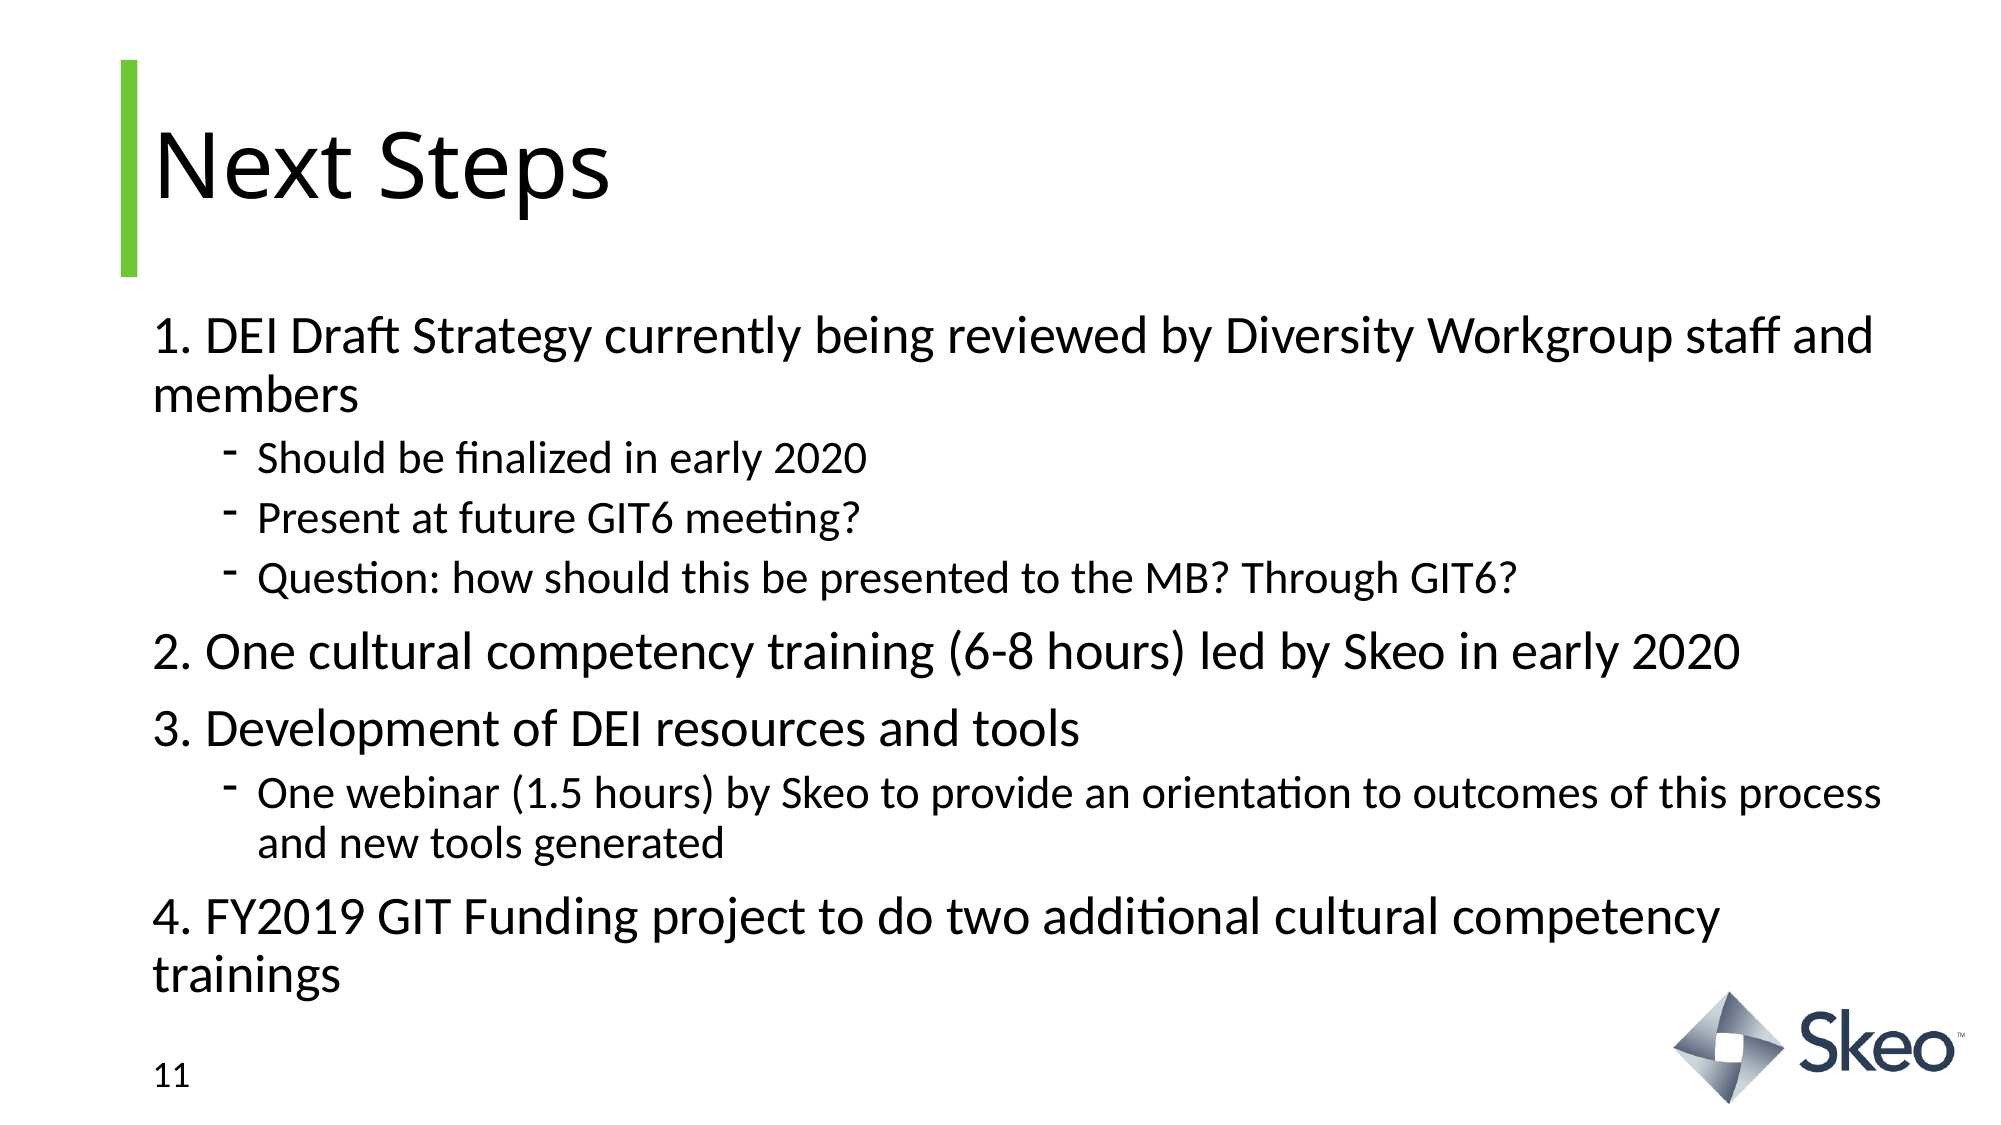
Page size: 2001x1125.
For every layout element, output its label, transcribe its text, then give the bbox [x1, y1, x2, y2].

title Next Steps [137, 59, 1863, 278]
list 1. DEI Draft Strategy currently being reviewed by Diversity Workgroup staff and members Should be finalized in early 2020 Present at future GIT6 meeting? Question: how should this be presented to the MB? Through GIT6? 2. One cultural competency training (6-8 hours) led by Skeo in early 2020 3. Development of DEI resources and tools One webinar (1.5 hours) by Skeo to provide an orientation to outcomes of this process and new tools generated 4. FY2019 GIT Funding project to do two additional cultural competency trainings [137, 299, 1926, 1020]
picture [1673, 991, 1965, 1104]
slide_number 11 [137, 1042, 588, 1103]
